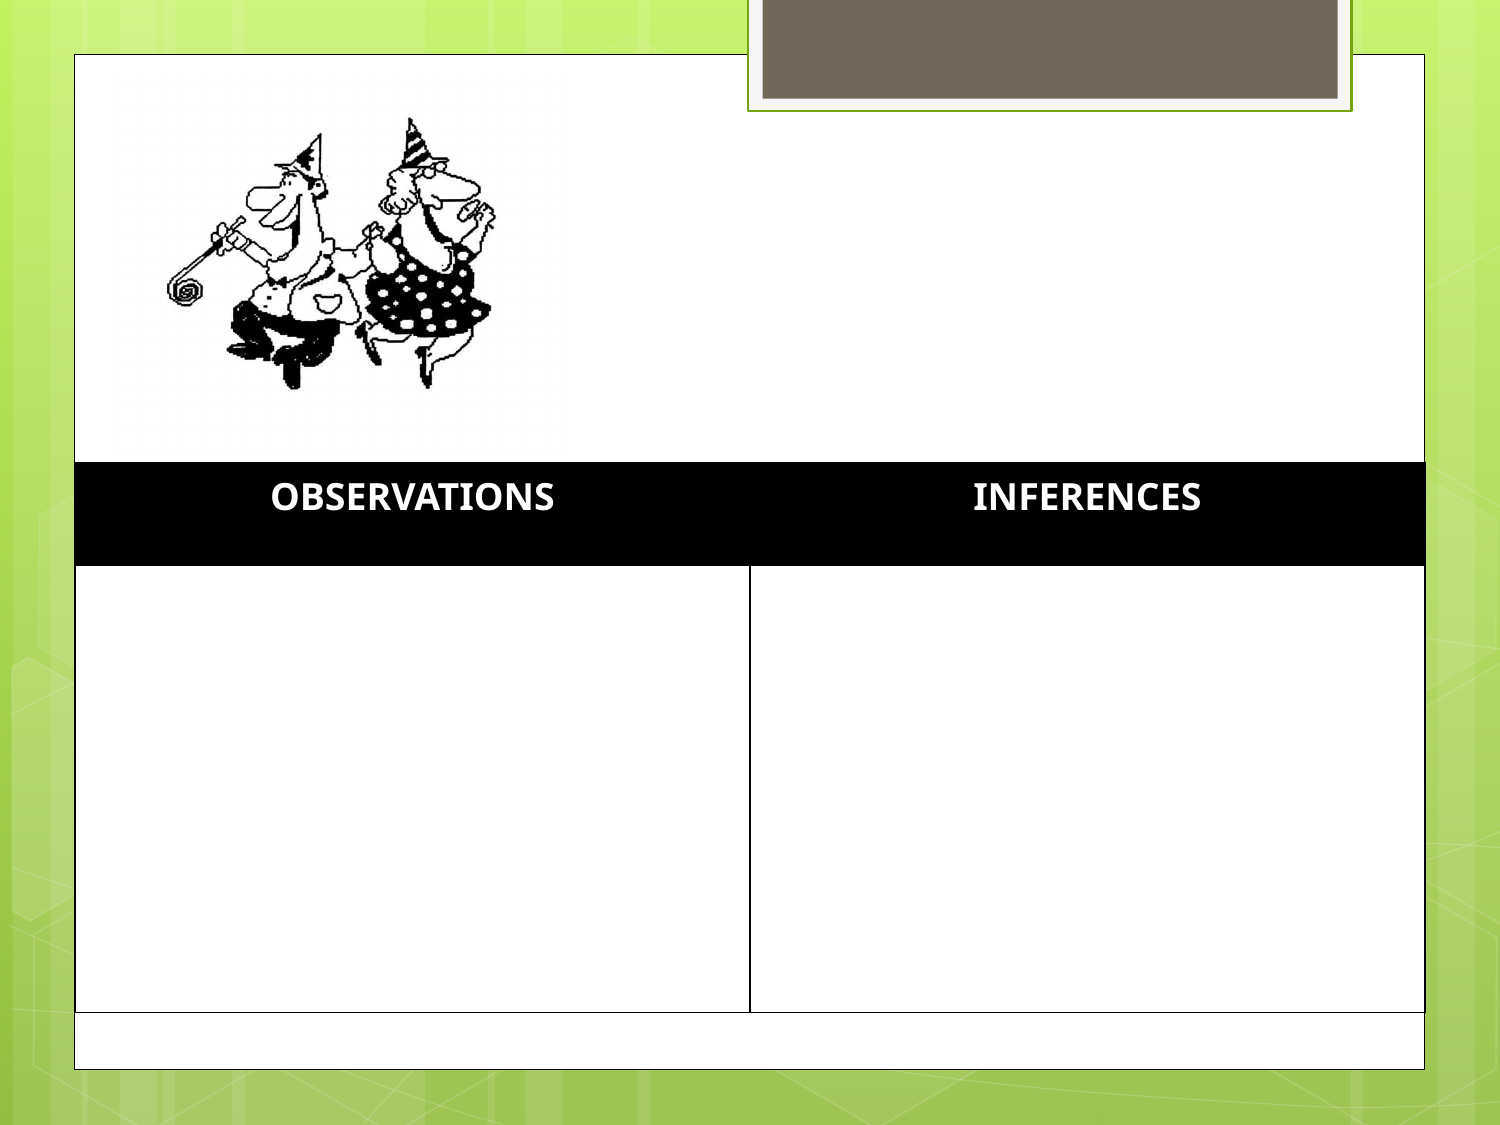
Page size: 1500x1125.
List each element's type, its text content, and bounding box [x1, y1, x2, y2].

picture [112, 74, 567, 451]
table_cell [76, 566, 749, 1012]
table_cell [751, 566, 1424, 1012]
table_header OBSERVATIONS [76, 463, 749, 564]
table_header INFERENCES [751, 463, 1424, 564]
